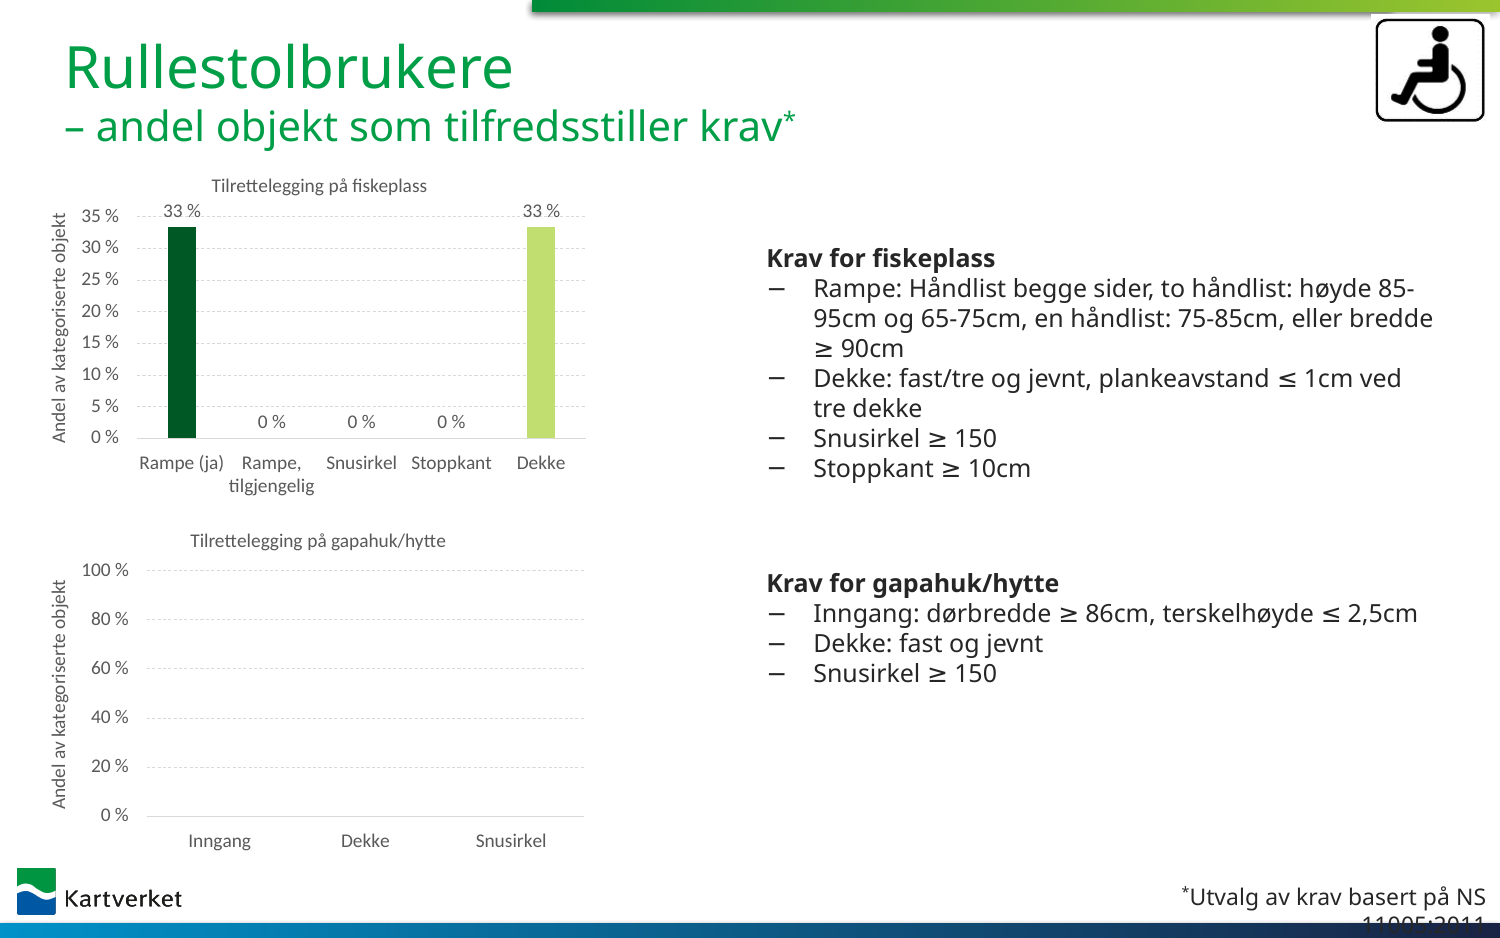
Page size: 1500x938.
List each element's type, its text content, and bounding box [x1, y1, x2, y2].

text_box *Utvalg av krav basert på NS 11005:2011 [1068, 873, 1500, 938]
text_box Rullestolbrukere – andel objekt som tilfredsstiller krav* [49, 29, 1431, 158]
picture [41, 520, 596, 859]
text_box Krav for fiskeplass Rampe: Håndlist begge sider, to håndlist: høyde 85-95cm og 65-75cm, en håndlist: 75-85cm, eller bredde ≥ 90cm Dekke: fast/tre og jevnt, plankeavstand ≤ 1cm ved tre dekke Snusirkel ≥ 150 Stoppkant ≥ 10cm [751, 235, 1452, 490]
picture [41, 166, 598, 505]
text_box Krav for gapahuk/hytte Inngang: dørbredde ≥ 86cm, terskelhøyde ≤ 2,5cm Dekke: fast og jevnt Snusirkel ≥ 150 [751, 560, 1452, 695]
picture [1371, 13, 1491, 127]
